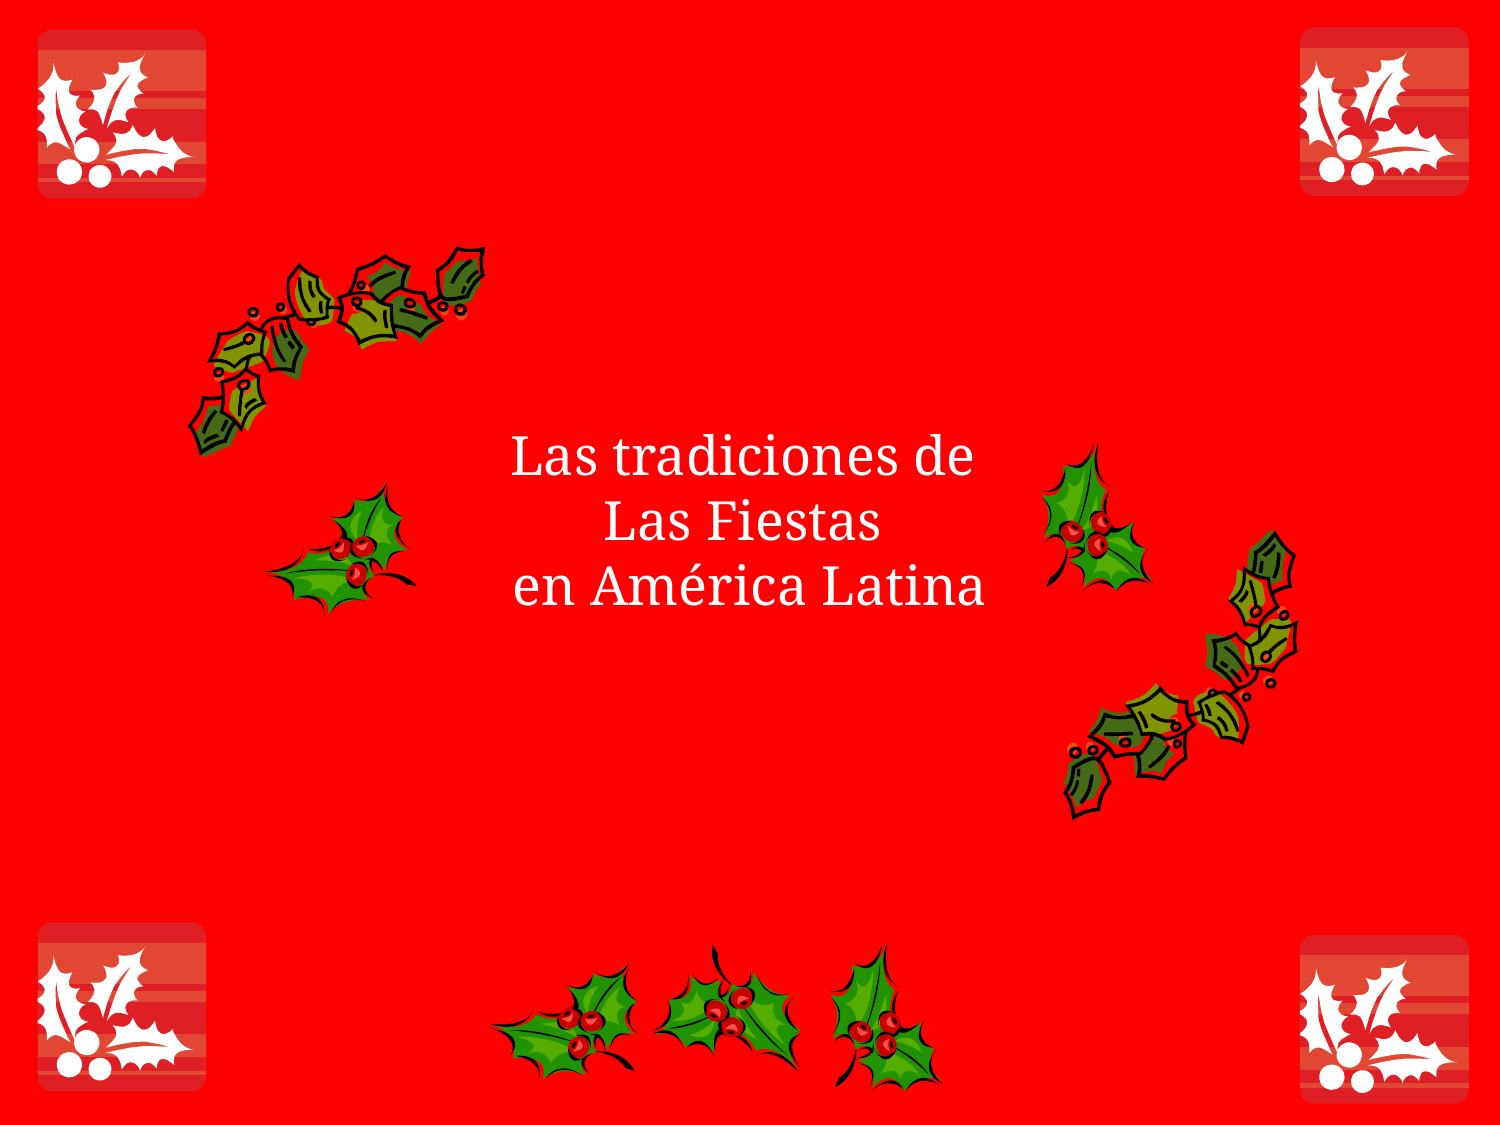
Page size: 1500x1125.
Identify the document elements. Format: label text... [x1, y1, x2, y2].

picture [282, 498, 434, 621]
picture [37, 29, 207, 199]
title Las tradiciones de Las Fiestas en América Latina [200, 412, 1300, 625]
picture [1299, 934, 1470, 1104]
picture [187, 246, 486, 458]
picture [508, 945, 951, 1099]
picture [1299, 26, 1470, 197]
picture [1010, 476, 1329, 779]
picture [37, 922, 207, 1092]
